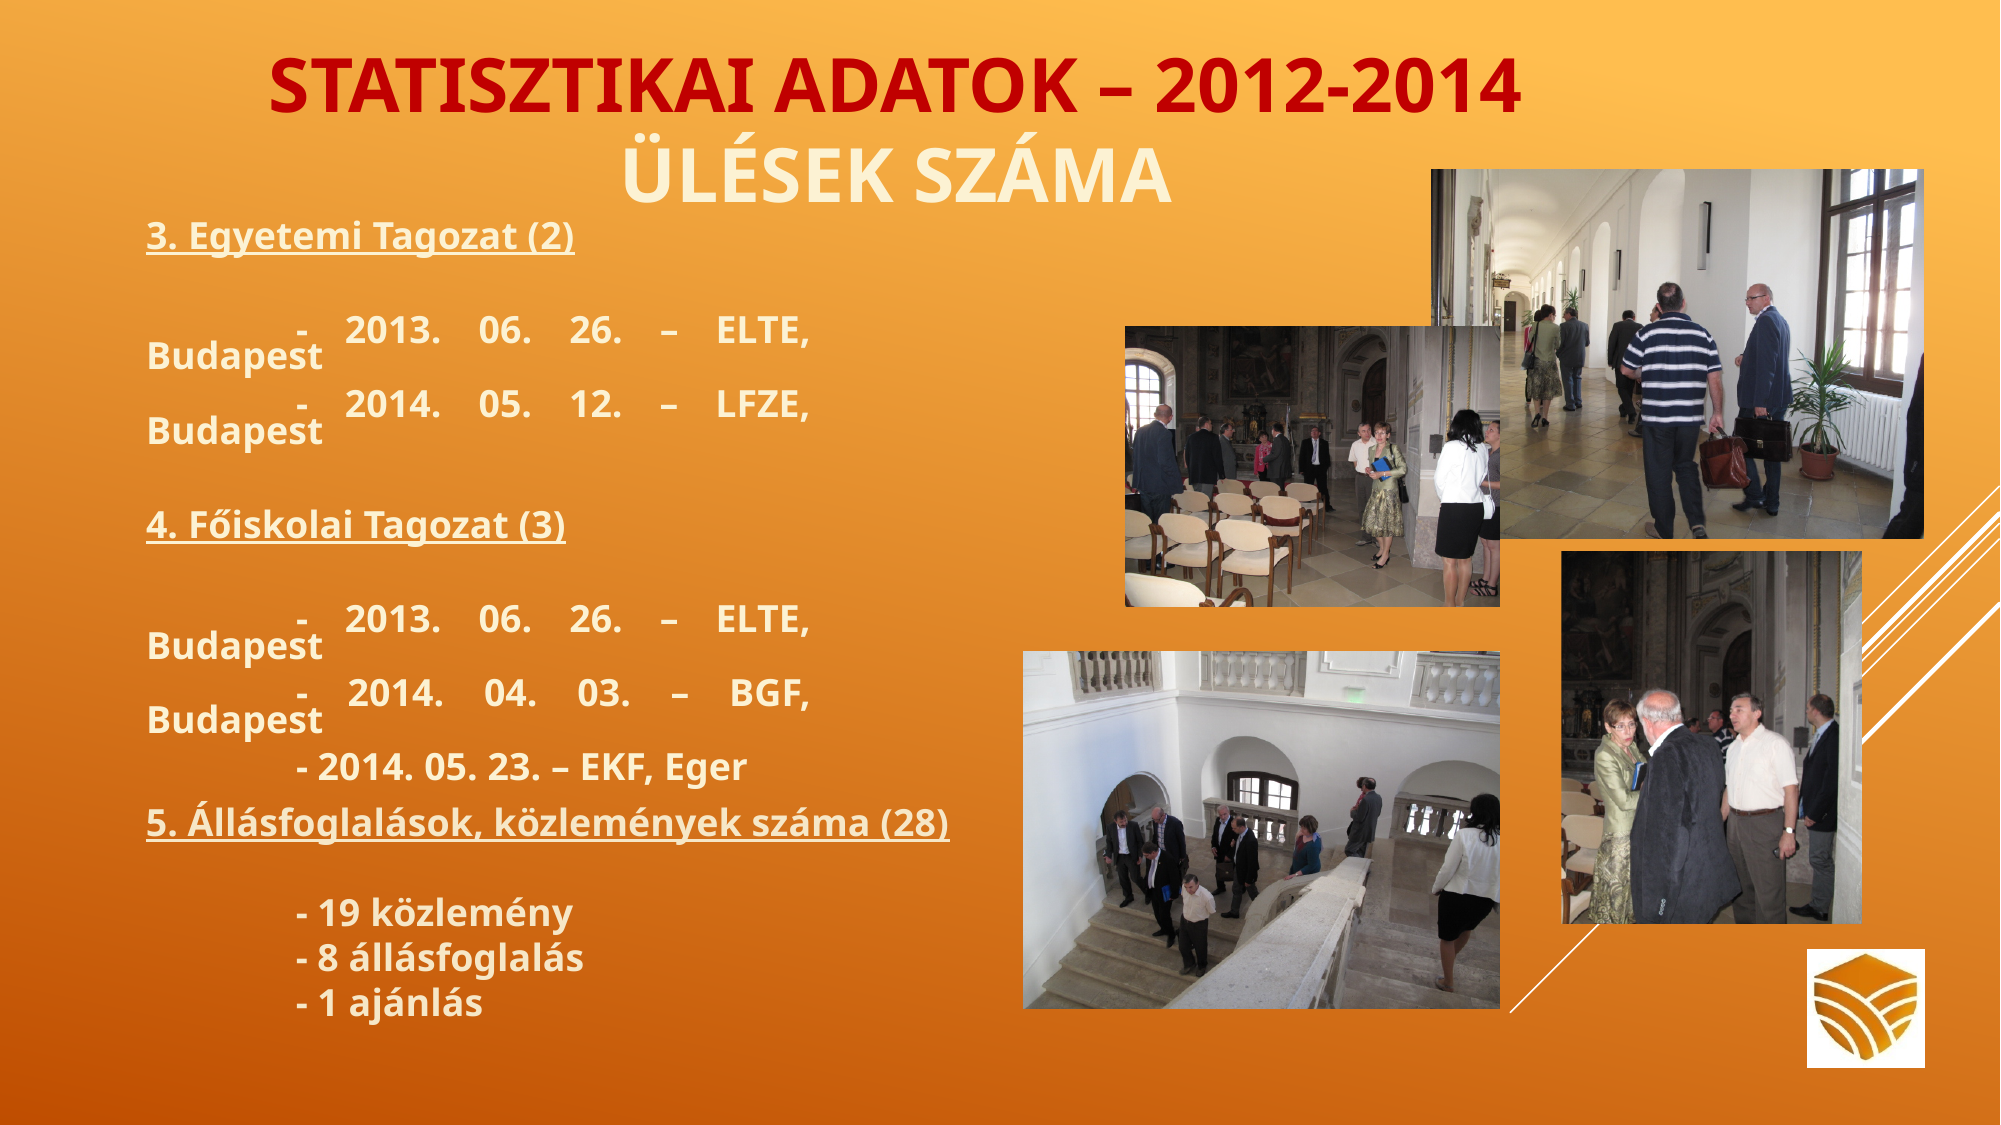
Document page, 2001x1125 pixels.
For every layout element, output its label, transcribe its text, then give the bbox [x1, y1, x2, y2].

list 3. Egyetemi Tagozat (2) - 2013. 06. 26. – ELTE, Budapest - 2014. 05. 12. – LFZE, Budapest 4. Főiskolai Tagozat (3) - 2013. 06. 26. – ELTE, Budapest - 2014. 04. 03. – BGF, Budapest - 2014. 05. 23. – EKF, Eger [130, 127, 826, 746]
picture [1807, 949, 1925, 1068]
picture [1561, 547, 1862, 924]
title Statisztikai adatok – 2012-2014 Ülések száma [196, 3, 1597, 251]
picture [1022, 650, 1500, 1009]
picture [1125, 169, 1924, 607]
text_box 5. Állásfoglalások, közlemények száma (28) - 19 közlemény - 8 állásfoglalás - 1 ajánlás [130, 746, 974, 1121]
